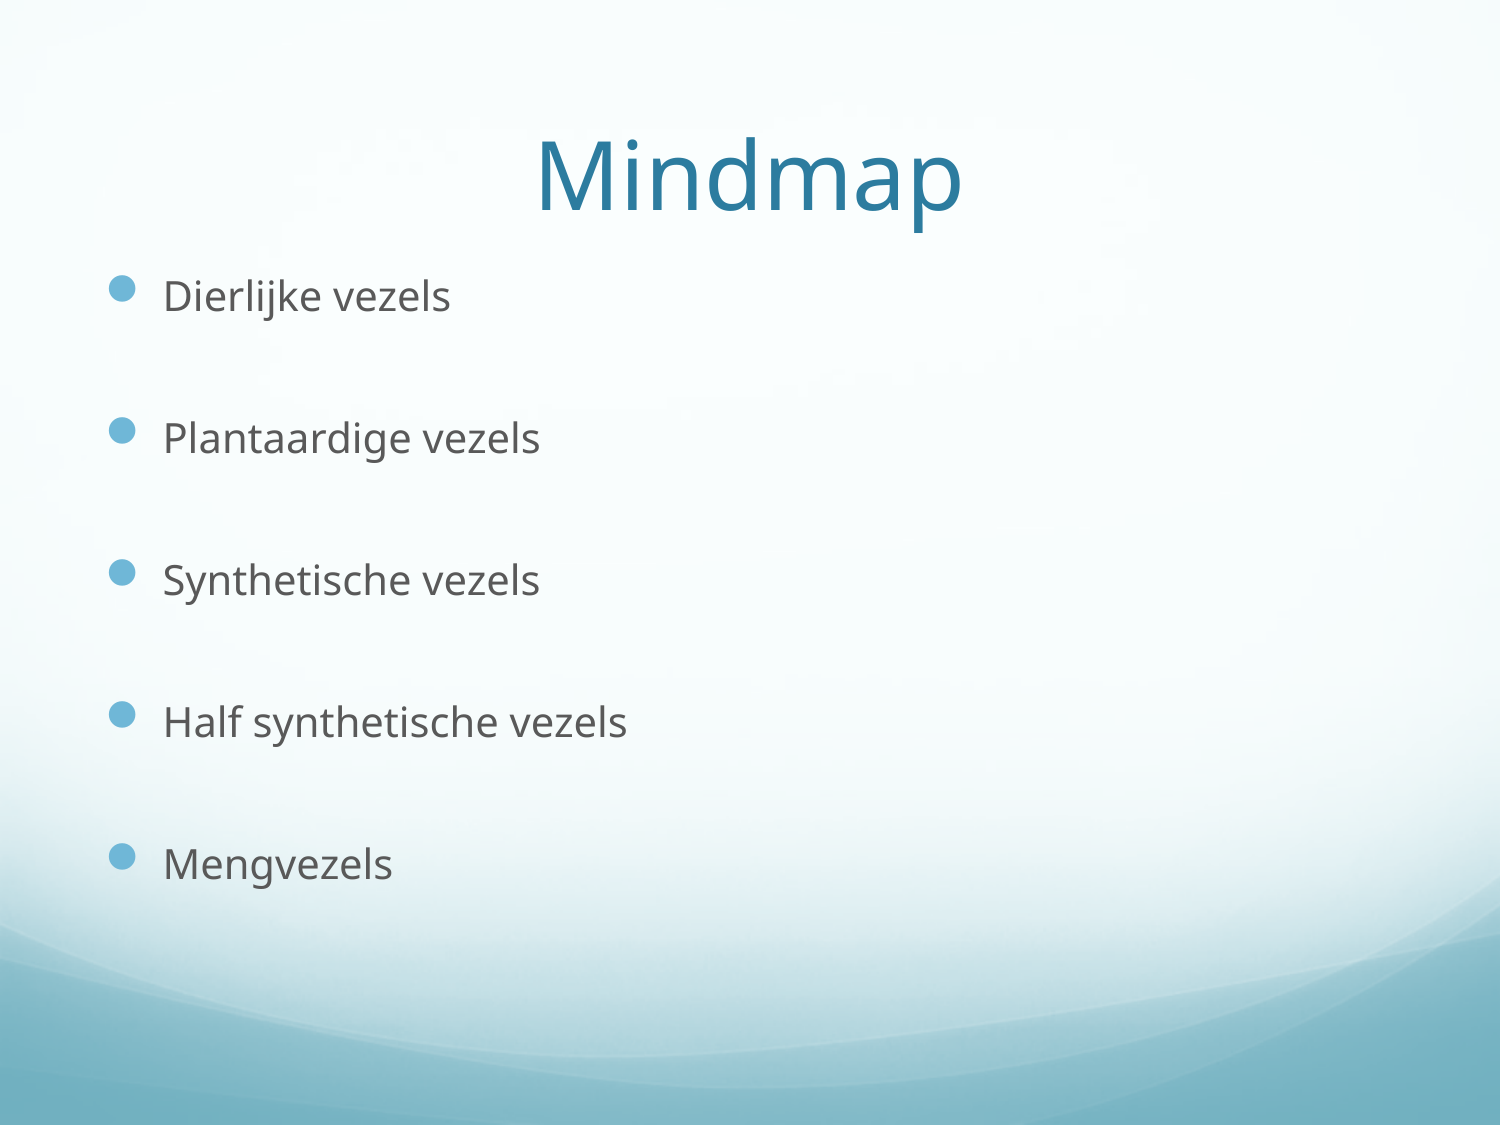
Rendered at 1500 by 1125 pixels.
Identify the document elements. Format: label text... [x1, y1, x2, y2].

list Dierlijke vezels Plantaardige vezels Synthetische vezels Half synthetische vezels Mengvezels [90, 262, 1410, 975]
title Mindmap [90, 17, 1410, 237]
